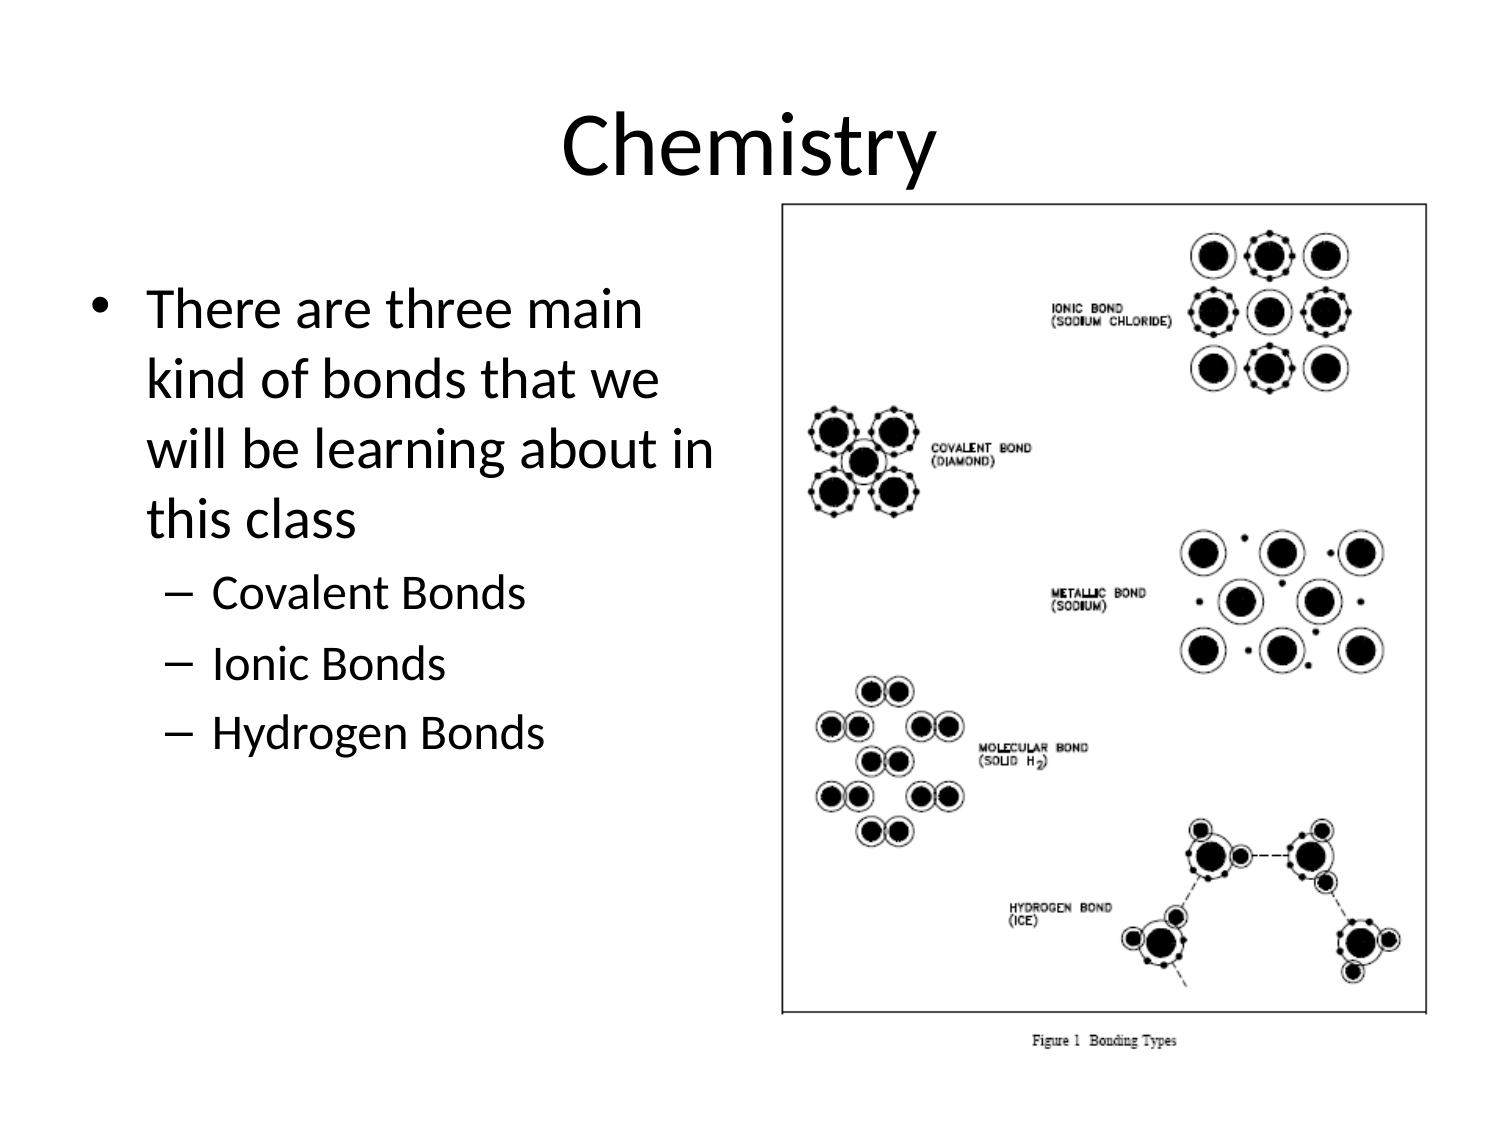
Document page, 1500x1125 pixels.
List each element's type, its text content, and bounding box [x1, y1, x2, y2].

list There are three main kind of bonds that we will be learning about in this class Covalent Bonds Ionic Bonds Hydrogen Bonds [75, 262, 738, 1005]
picture [774, 199, 1435, 1071]
title Chemistry [75, 45, 1425, 233]
